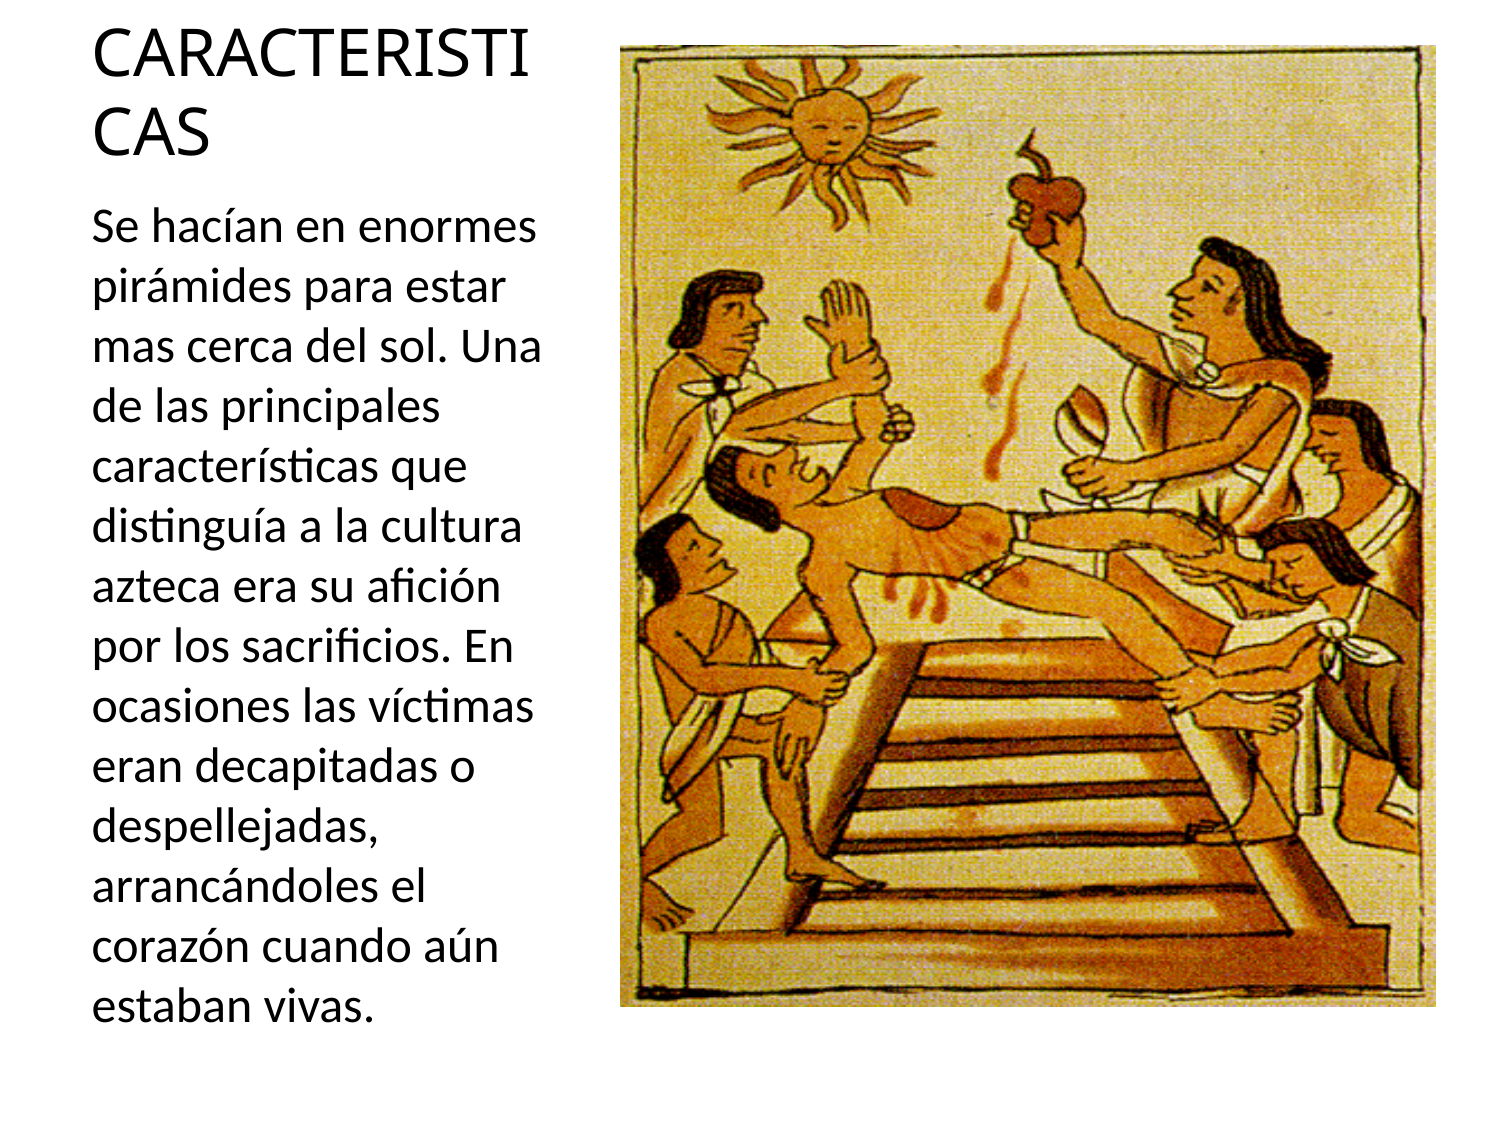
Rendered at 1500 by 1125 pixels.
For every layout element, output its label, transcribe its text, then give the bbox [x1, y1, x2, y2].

picture [619, 44, 1436, 1007]
title CARACTERISTICAS [76, 1, 571, 177]
list Se hacían en enormes pirámides para estar mas cerca del sol. Una de las principales características que distinguía a la cultura azteca era su afición por los sacrificios. En ocasiones las víctimas eran decapitadas o despellejadas, arrancándoles el corazón cuando aún estaban vivas. [76, 184, 571, 1035]
